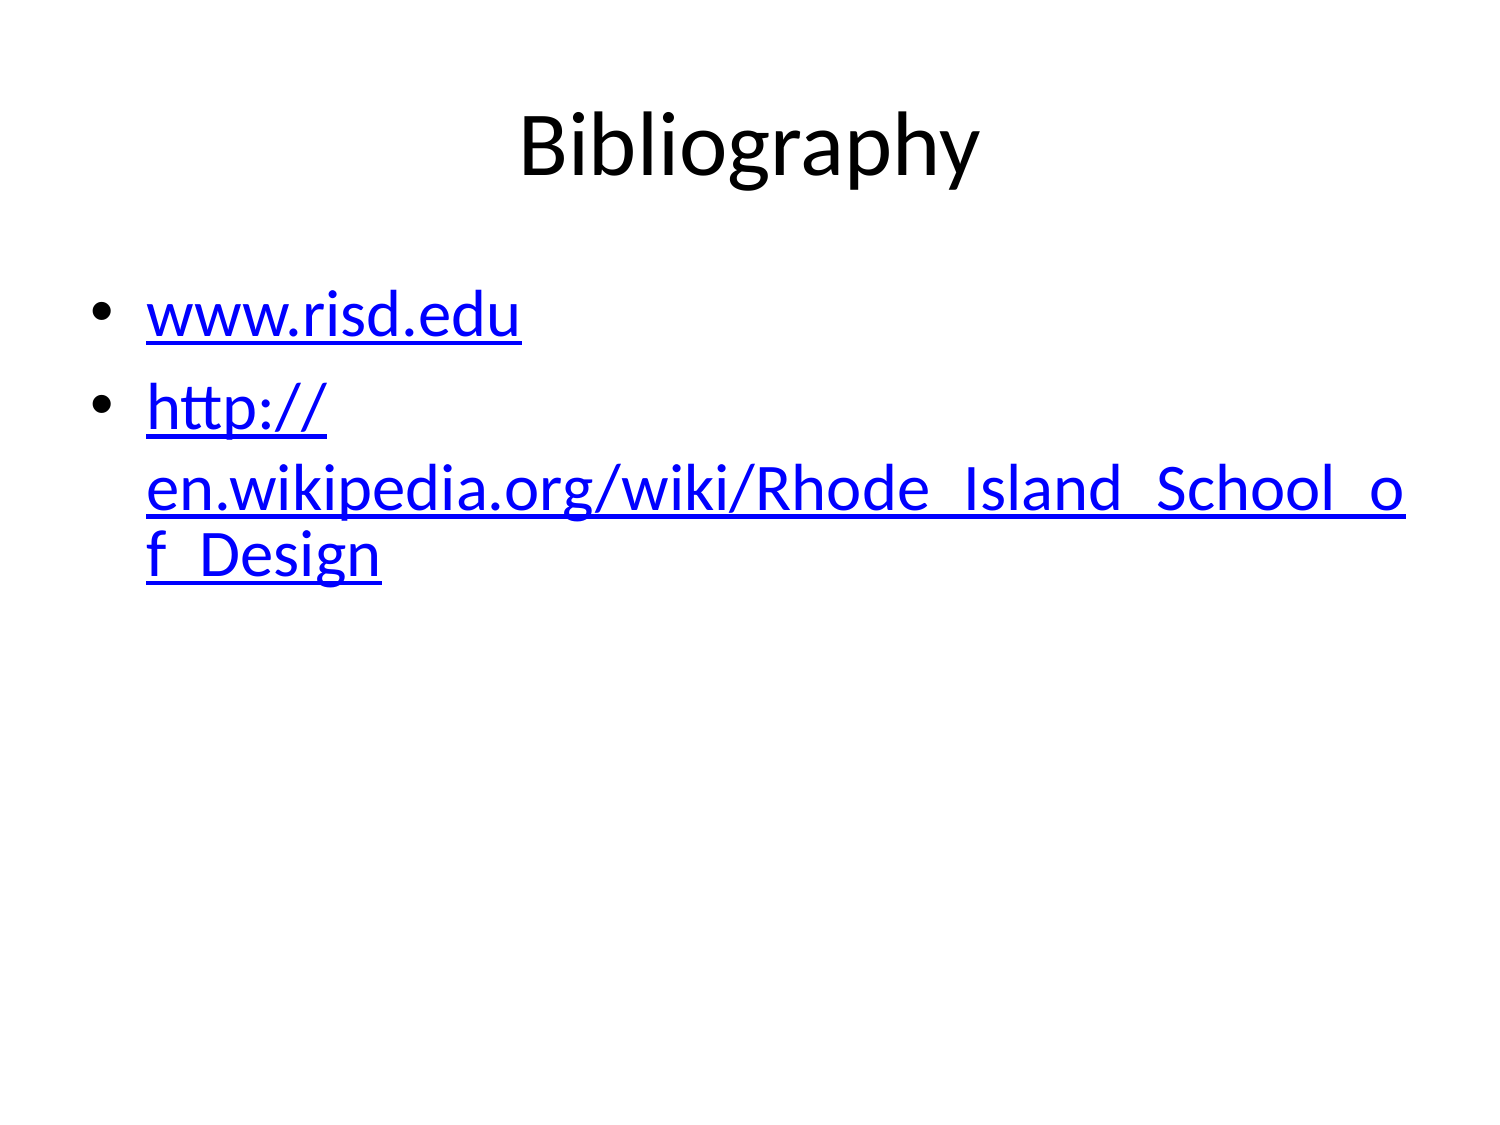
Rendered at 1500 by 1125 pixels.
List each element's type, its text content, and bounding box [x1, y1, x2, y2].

title Bibliography [75, 45, 1425, 233]
list www.risd.edu http://en.wikipedia.org/wiki/Rhode_Island_School_of_Design [75, 262, 1425, 1005]
